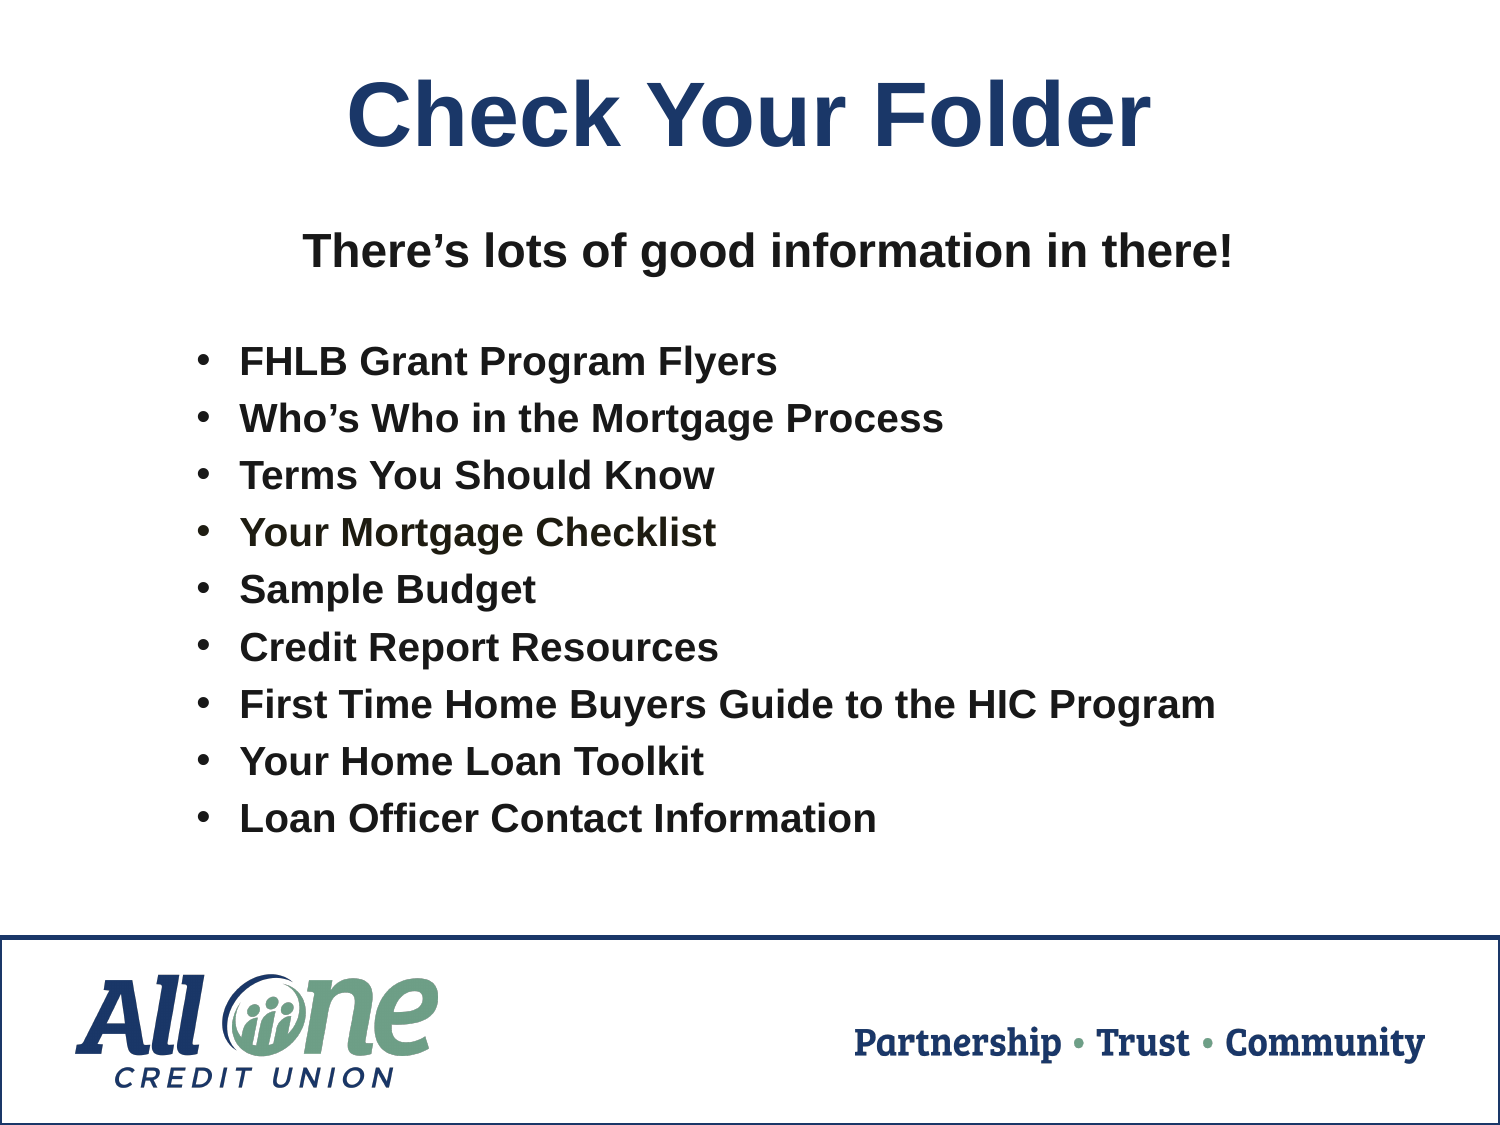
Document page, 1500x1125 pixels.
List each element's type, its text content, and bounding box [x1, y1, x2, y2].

list There’s lots of good information in there! FHLB Grant Program Flyers Who’s Who in the Mortgage Process Terms You Should Know Your Mortgage Checklist Sample Budget Credit Report Resources First Time Home Buyers Guide to the HIC Program Your Home Loan Toolkit Loan Officer Contact Information [112, 212, 1425, 850]
picture [75, 974, 438, 1088]
picture [855, 1026, 1425, 1064]
title Check Your Folder [75, 45, 1425, 175]
